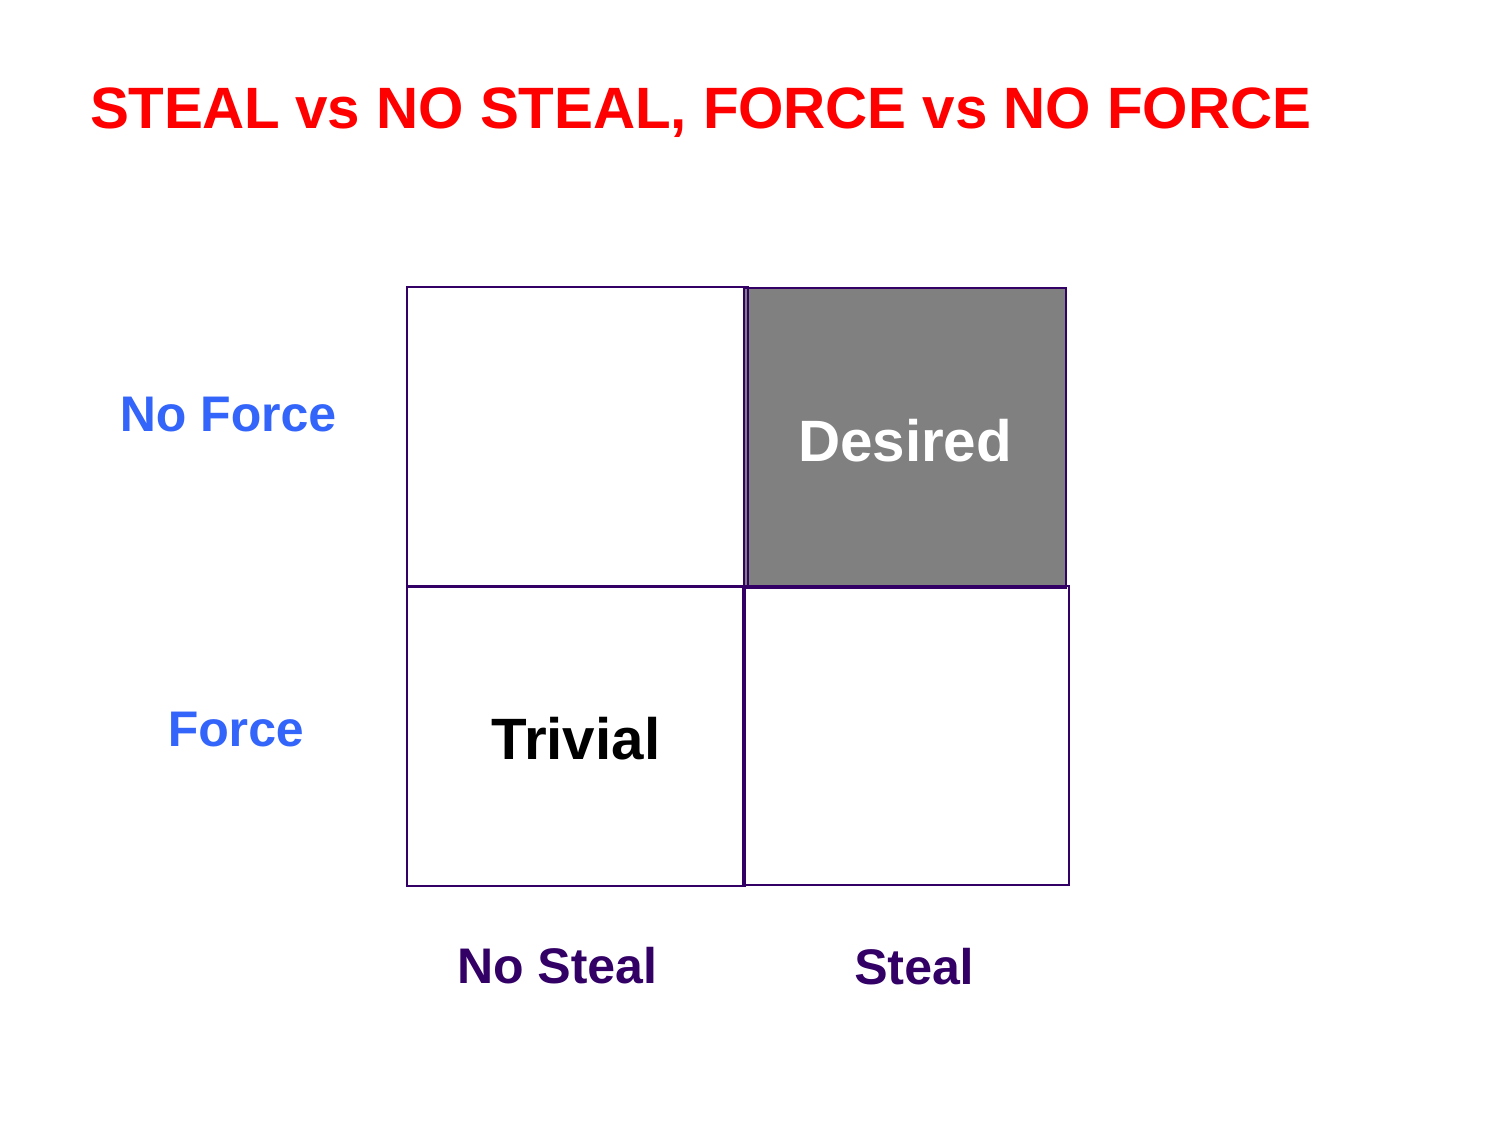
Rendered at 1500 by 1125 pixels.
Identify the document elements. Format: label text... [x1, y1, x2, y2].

title STEAL vs NO STEAL, FORCE vs NO FORCE [74, 8, 1413, 148]
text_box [104, 287, 1069, 1002]
